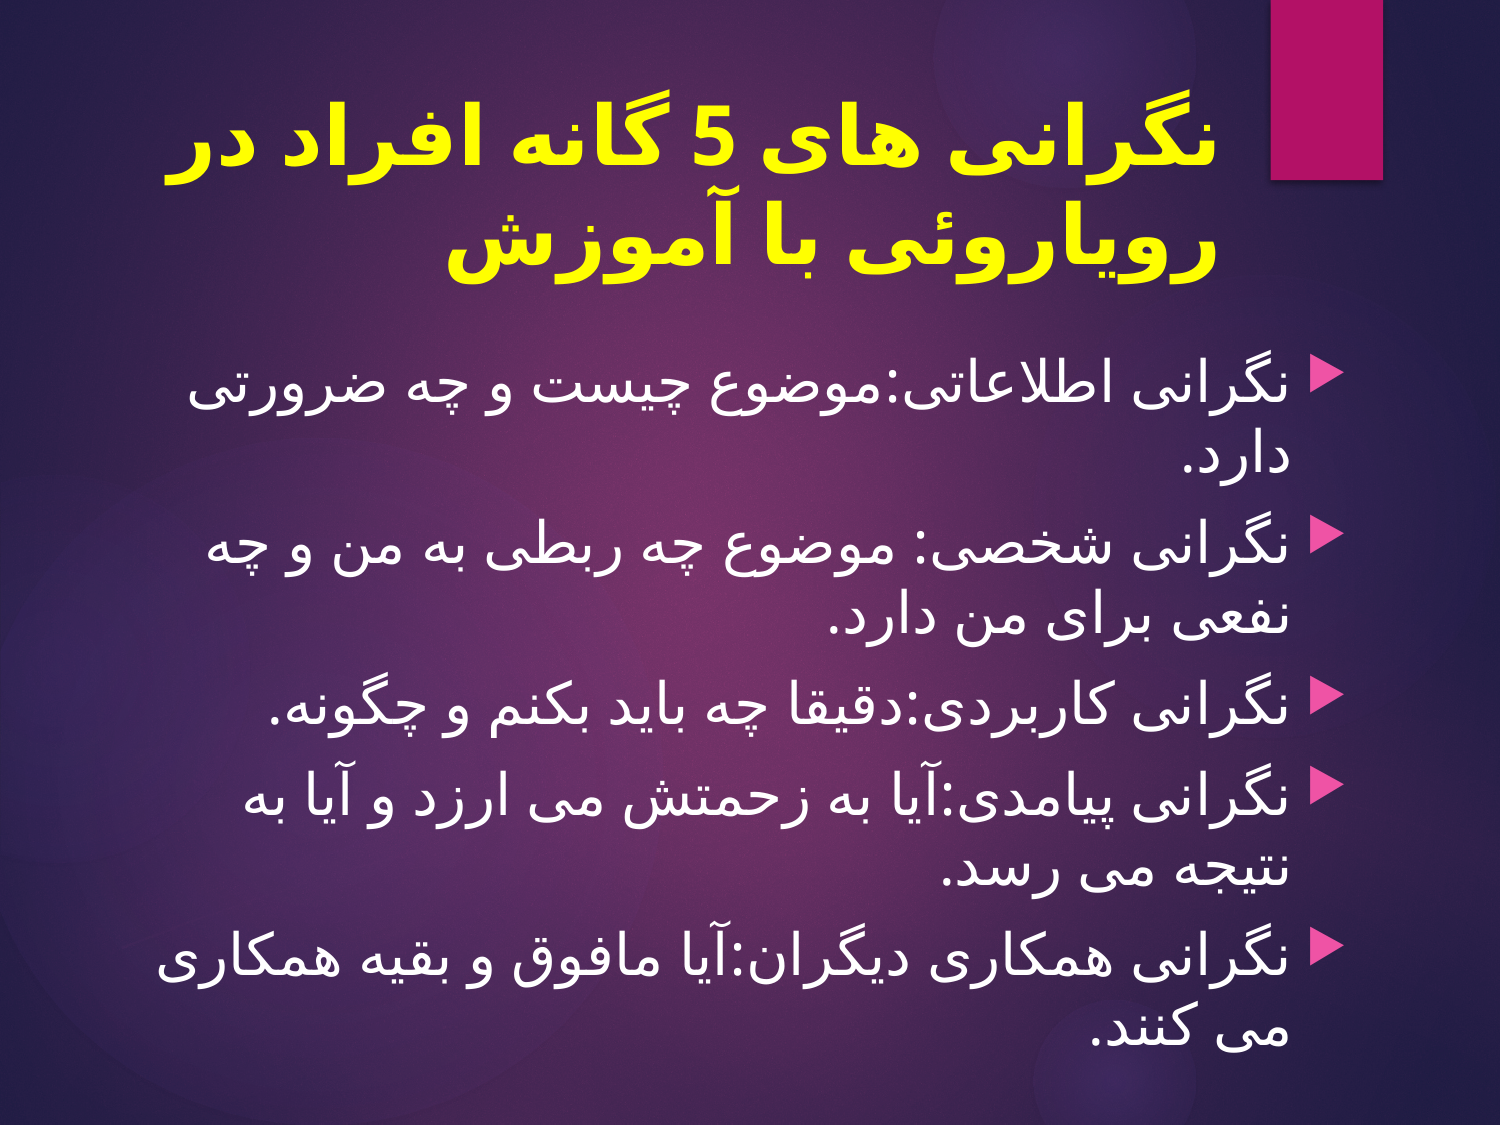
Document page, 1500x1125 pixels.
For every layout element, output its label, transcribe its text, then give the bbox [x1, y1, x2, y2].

title نگرانی های 5 گانه افراد در رویاروئی با آموزش [79, 74, 1237, 304]
list نگرانی اطلاعاتی:موضوع چیست و چه ضرورتی دارد. نگرانی شخصی: موضوع چه ربطی به من و چه نفعی برای من دارد. نگرانی کاربردی:دقیقا چه باید بکنم و چگونه. نگرانی پیامدی:آیا به زحمتش می ارزد و آیا به نتیجه می رسد. نگرانی همکاری دیگران:آیا مافوق و بقیه همکاری می کنند. [135, 336, 1365, 1025]
